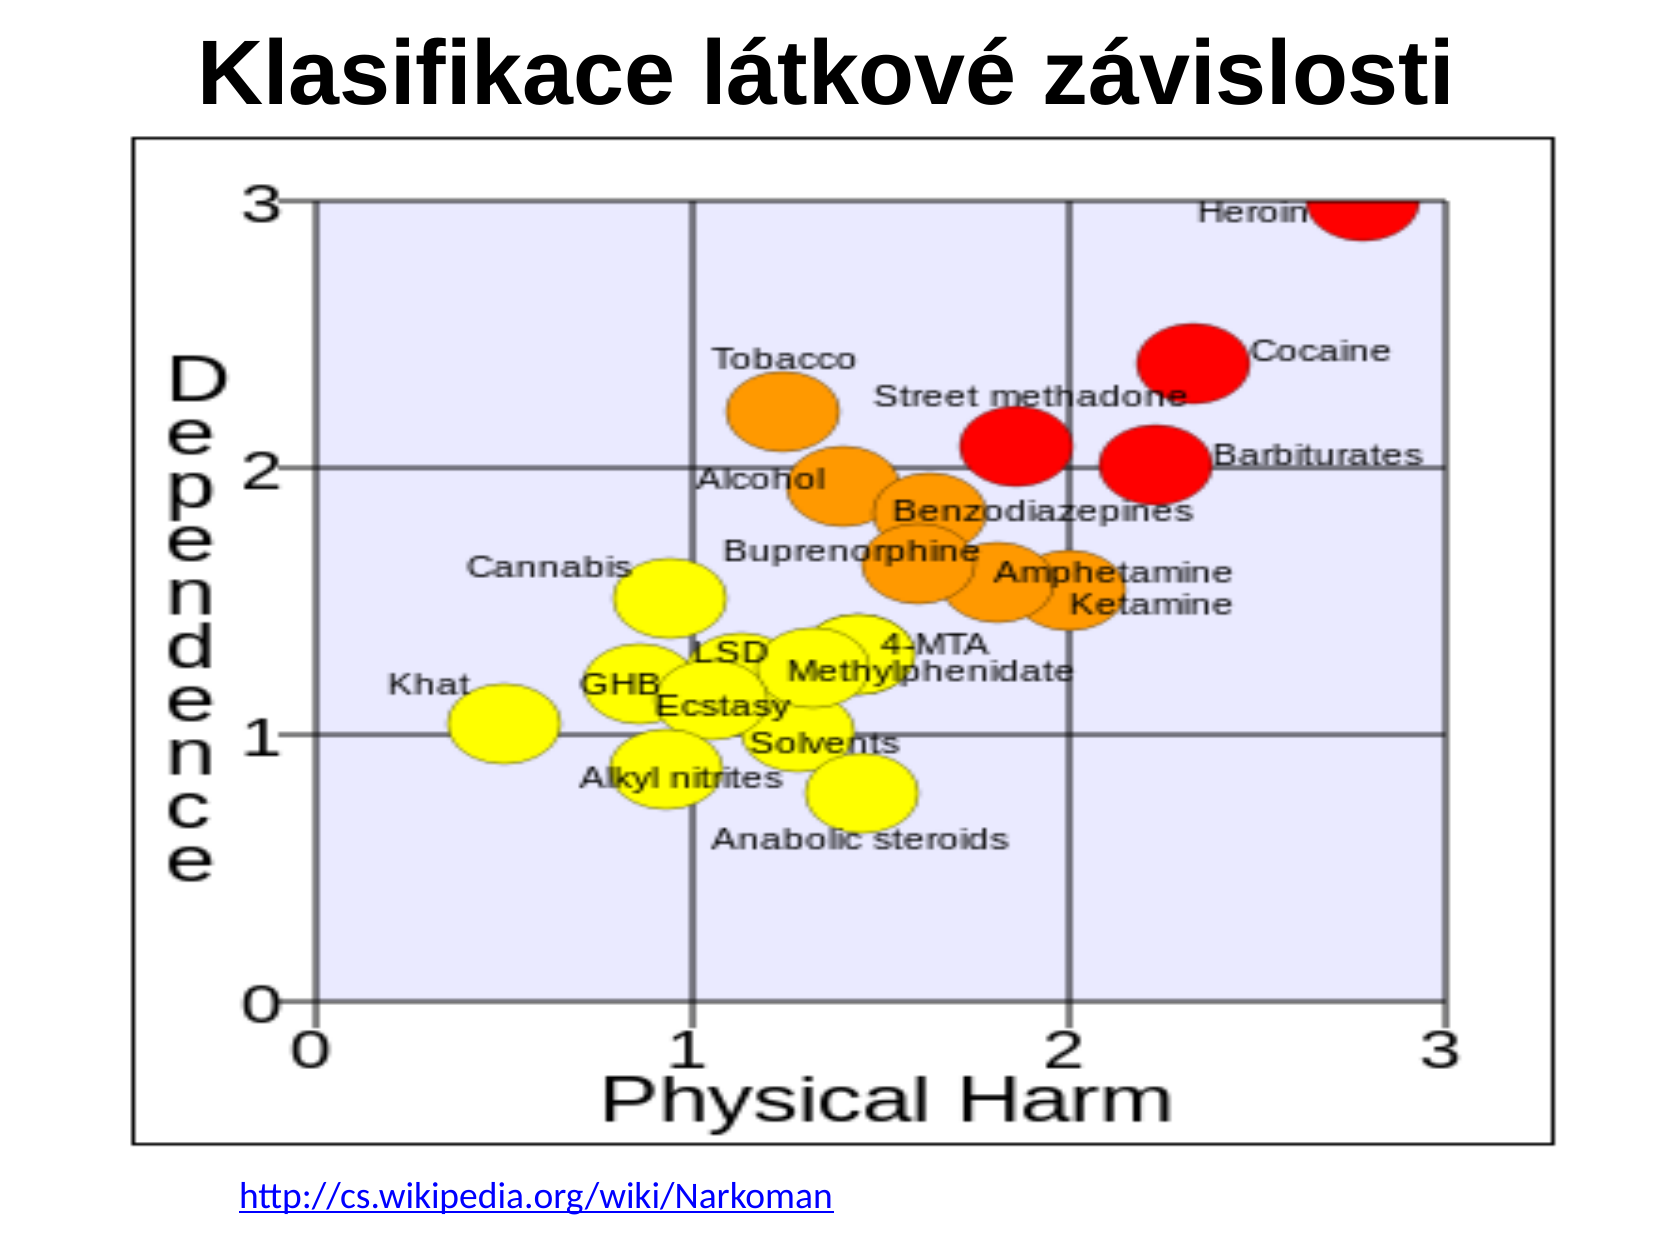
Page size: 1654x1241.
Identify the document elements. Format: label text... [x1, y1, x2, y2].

text_box http://cs.wikipedia.org/wiki/Narkoman [224, 1163, 1548, 1224]
title Klasifikace látkové závislosti [82, 0, 1571, 136]
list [129, 135, 1560, 1149]
